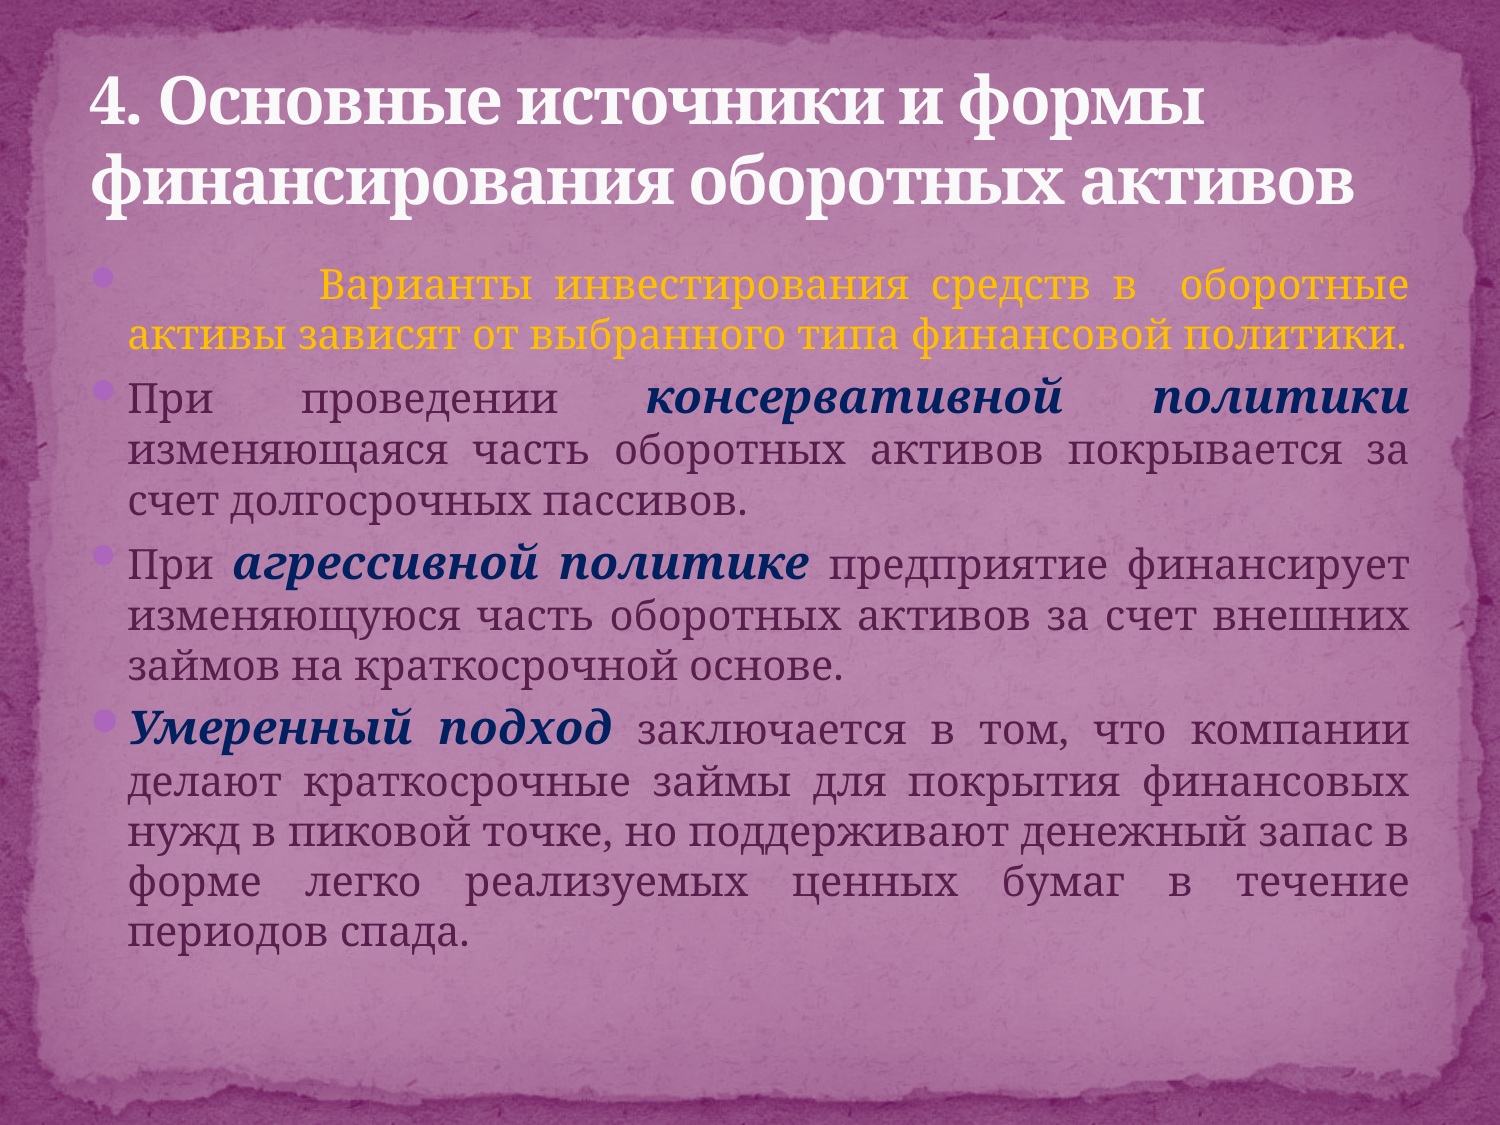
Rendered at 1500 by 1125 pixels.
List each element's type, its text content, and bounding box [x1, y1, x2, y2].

title 4. Основные источники и формы финансирования оборотных активов [74, 24, 1425, 225]
list Варианты инвестирования средств в оборотные активы зависят от выбранного типа финансовой политики. При проведении консервативной политики изменяющаяся часть оборотных активов покрывается за счет долгосрочных пассивов. При агрессивной политике предприятие финансирует изменяющуюся часть оборотных активов за счет внешних займов на краткосрочной основе. Умеренный подход заключается в том, что компании делают краткосрочные займы для покрытия финансовых нужд в пиковой точке, но поддерживают денежный запас в форме легко реализуемых ценных бумаг в течение периодов спада. [74, 249, 1426, 1001]
